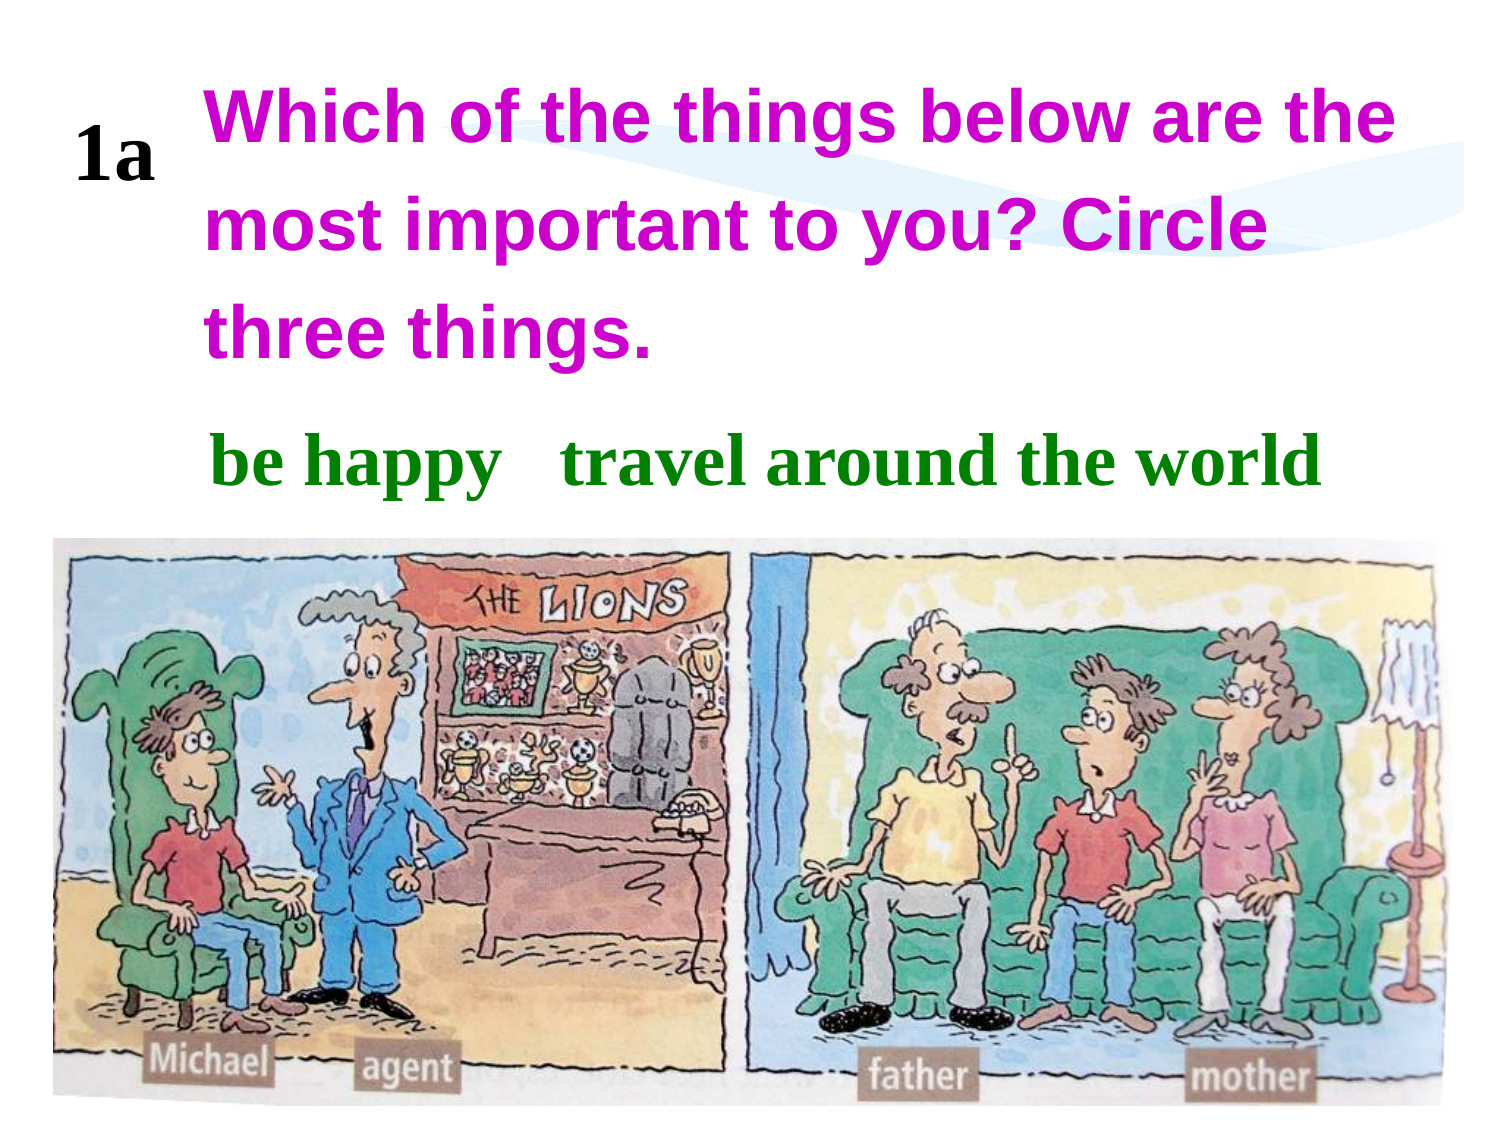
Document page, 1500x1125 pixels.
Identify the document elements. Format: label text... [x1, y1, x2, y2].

text_box Which of the things below are the most important to you? Circle three things. [189, 42, 1447, 362]
text_box be happy travel around the world [194, 385, 1353, 536]
text_box [1045, 172, 1306, 279]
text_box 1a [41, 66, 189, 229]
picture [52, 538, 1454, 1106]
